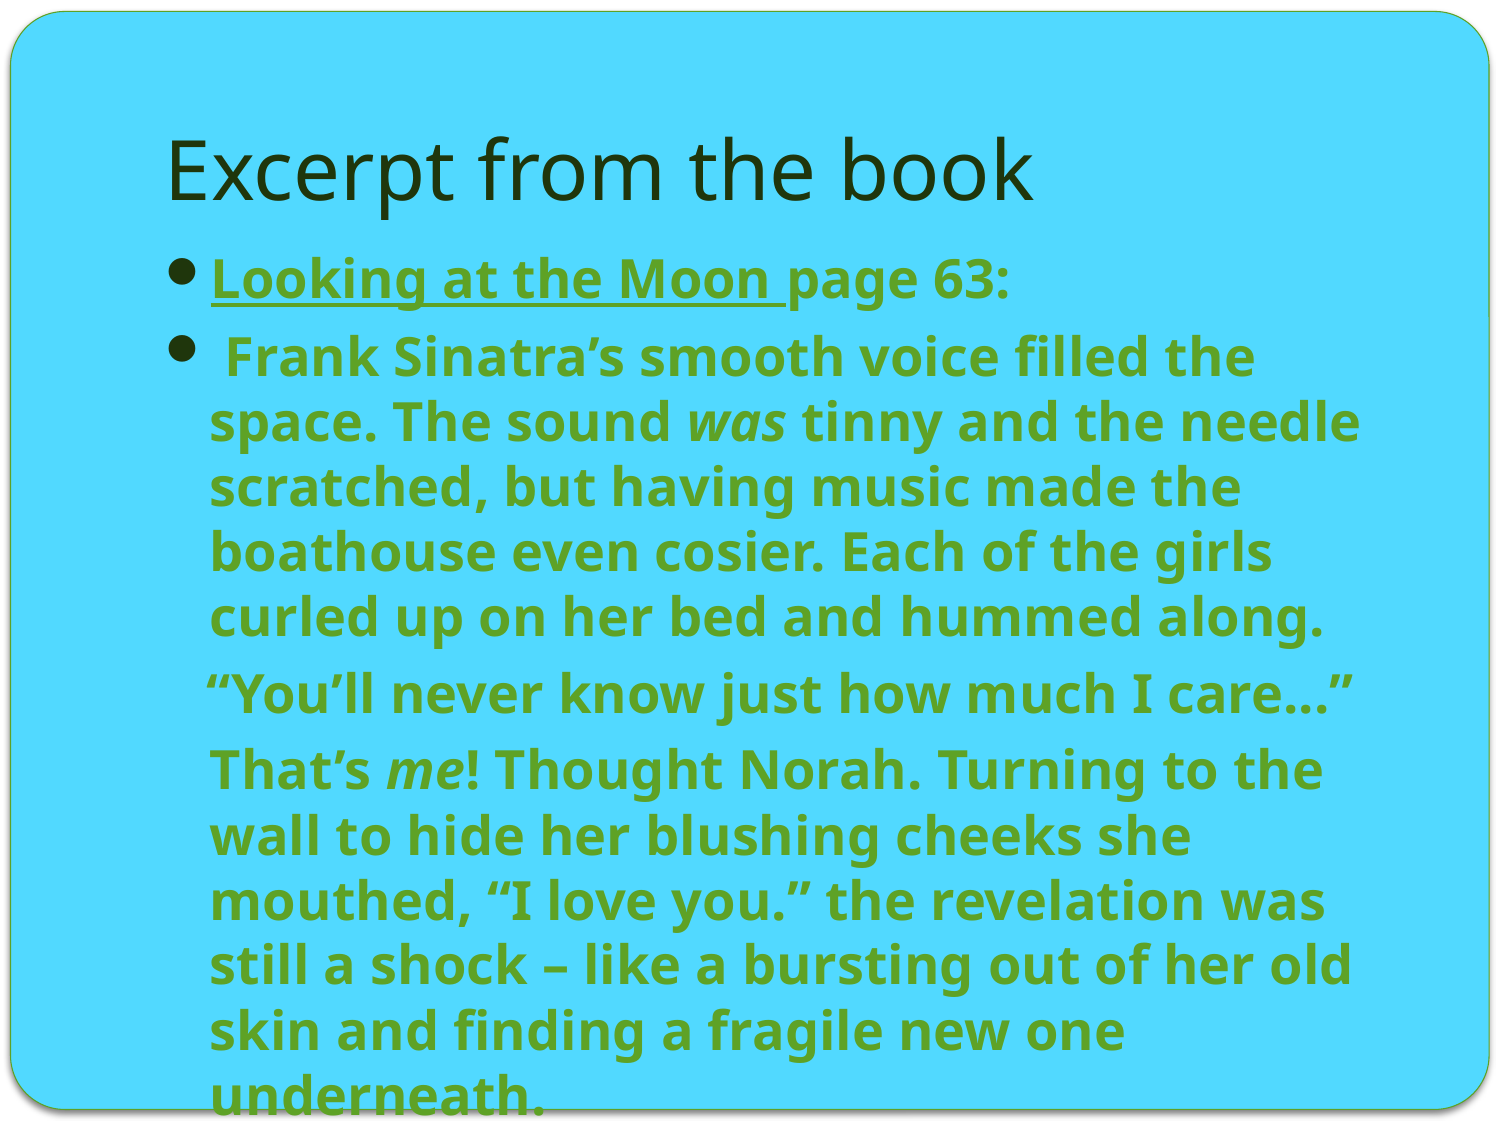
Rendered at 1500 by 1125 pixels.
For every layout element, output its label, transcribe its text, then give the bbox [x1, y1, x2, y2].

list Looking at the Moon page 63: Frank Sinatra’s smooth voice filled the space. The sound was tinny and the needle scratched, but having music made the boathouse even cosier. Each of the girls curled up on her bed and hummed along. “You’ll never know just how much I care...” That’s me! Thought Norah. Turning to the wall to hide her blushing cheeks she mouthed, “I love you.” the revelation was still a shock – like a bursting out of her old skin and finding a fragile new one underneath. [150, 237, 1425, 988]
title Excerpt from the book [150, 45, 1425, 233]
